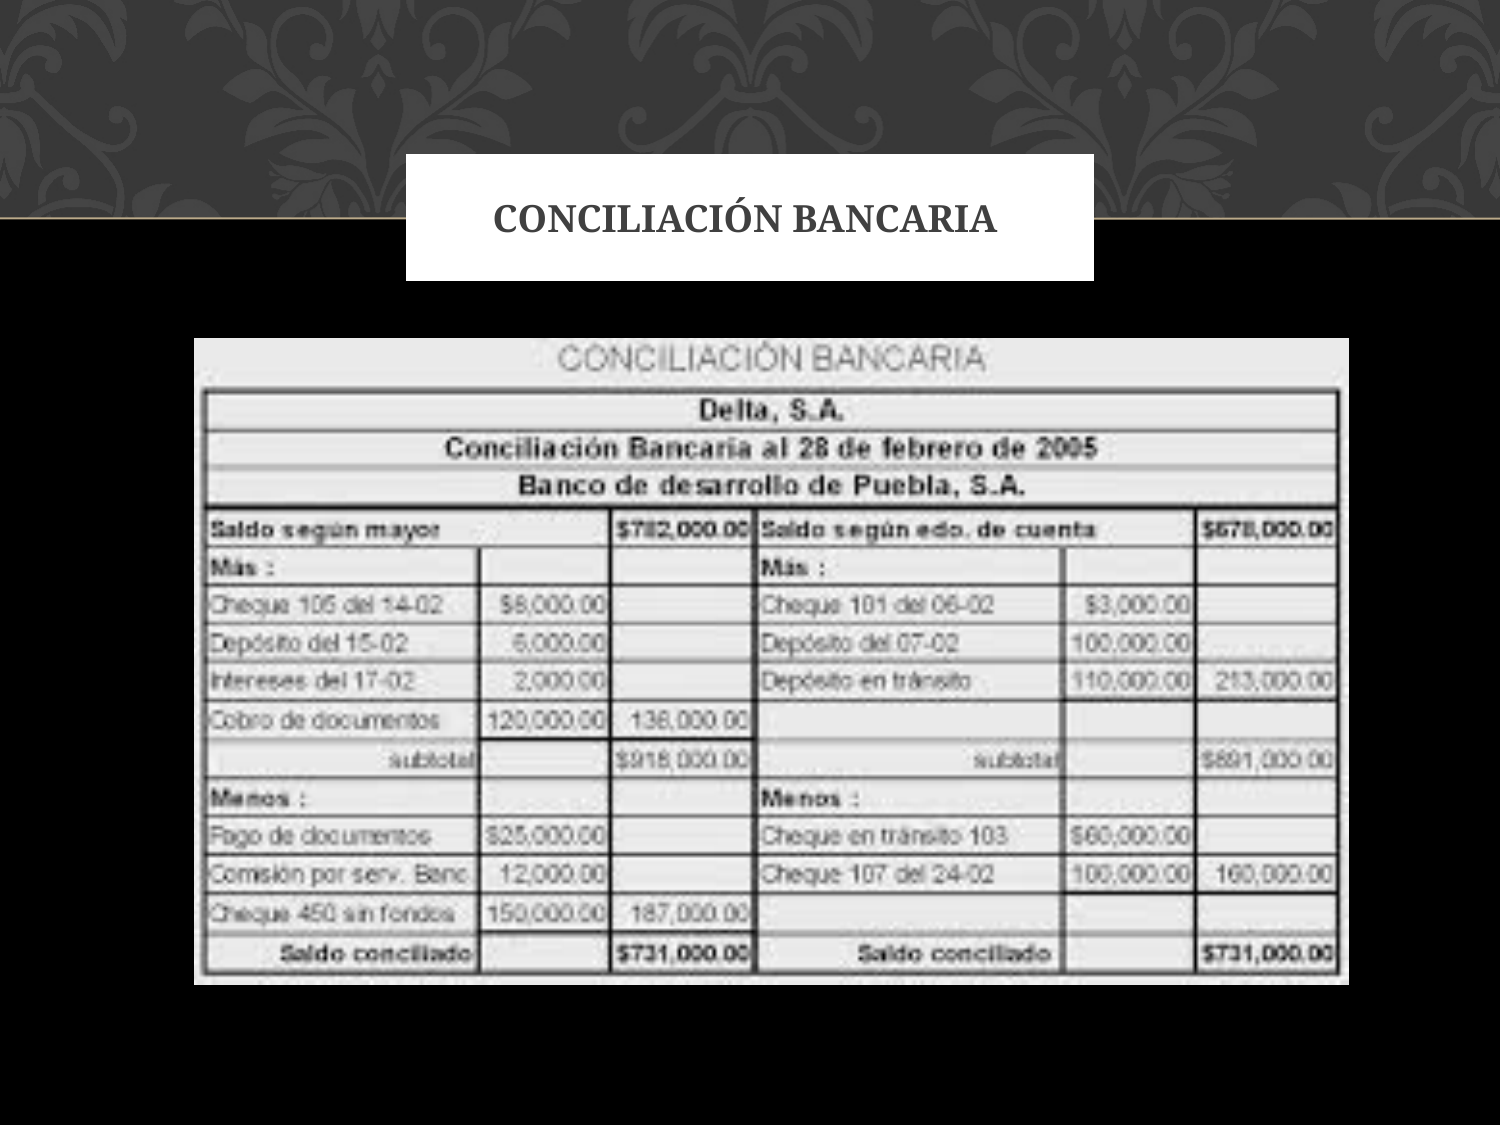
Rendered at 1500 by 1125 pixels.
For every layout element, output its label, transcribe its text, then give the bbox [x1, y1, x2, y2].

title Conciliación bancaria [406, 154, 1094, 281]
picture [194, 337, 1350, 985]
